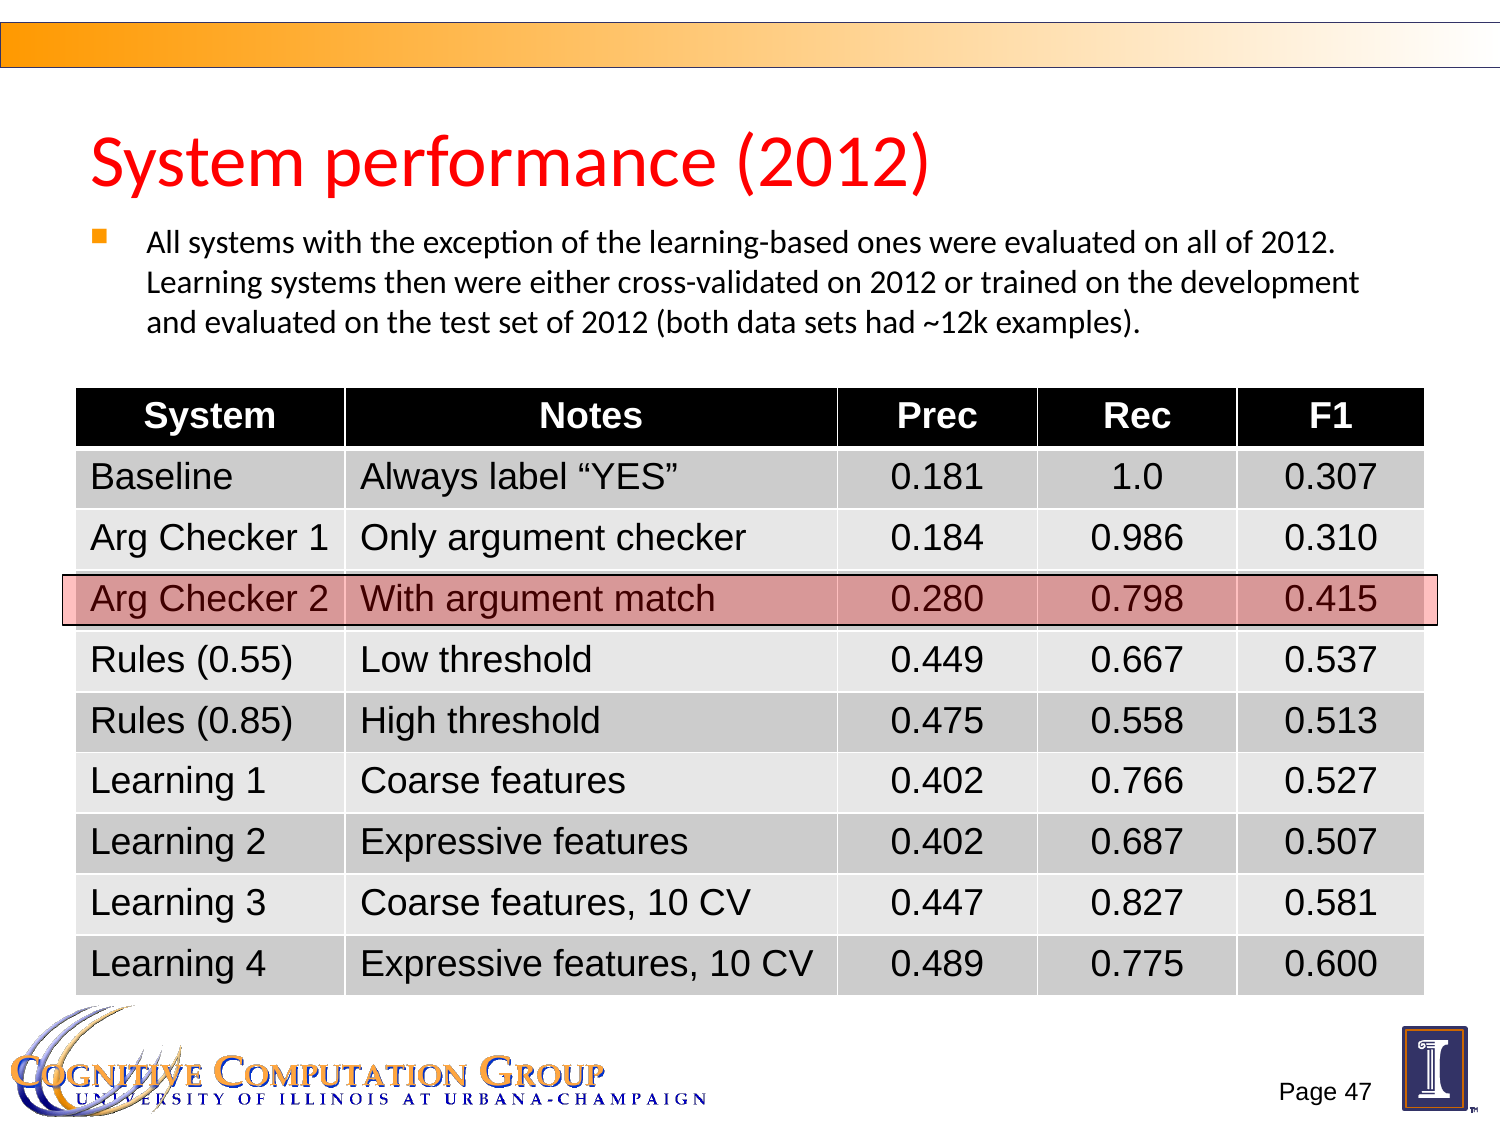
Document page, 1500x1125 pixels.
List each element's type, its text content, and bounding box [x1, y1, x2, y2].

table_cell 0.537 [1238, 632, 1424, 691]
text_box All systems with the exception of the learning-based ones were evaluated on all of 2012. Learning systems then were either cross-validated on 2012 or trained on the development and evaluated on the test set of 2012 (both data sets had ~12k examples). [74, 212, 1425, 350]
table_cell With argument match [346, 625, 837, 630]
table_cell 0.687 [1038, 814, 1236, 873]
table_cell Learning 1 [76, 753, 344, 812]
table_cell 0.475 [838, 693, 1037, 752]
table_cell 0.489 [838, 936, 1037, 995]
table_cell 0.181 [838, 451, 1037, 508]
table_cell 0.280 [838, 571, 1037, 575]
table_cell Arg Checker 2 [76, 625, 344, 630]
table_cell 0.513 [1238, 693, 1424, 752]
table_cell 0.415 [1238, 625, 1424, 630]
table_cell 0.307 [1238, 451, 1424, 508]
table_cell 0.986 [1038, 510, 1236, 569]
table_cell Rules (0.55) [76, 632, 344, 691]
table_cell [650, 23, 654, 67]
table_cell Only argument checker [346, 510, 837, 569]
title System performance (2012) [75, 75, 1425, 212]
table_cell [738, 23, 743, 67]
table_cell 0.798 [1038, 571, 1236, 575]
table_cell Learning 3 [76, 875, 344, 934]
table_cell Expressive features, 10 CV [346, 936, 837, 995]
table_cell 0.766 [1038, 753, 1236, 812]
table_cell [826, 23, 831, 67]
table_cell 0.527 [1238, 753, 1424, 812]
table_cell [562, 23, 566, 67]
table_cell 0.280 [838, 625, 1037, 630]
table_cell 0.507 [1238, 814, 1424, 873]
table_cell 0.415 [1238, 571, 1424, 575]
table_cell With argument match [346, 571, 837, 575]
text_box [62, 575, 1438, 625]
slide_number Page 47 [1237, 1074, 1388, 1113]
table_cell 0.798 [1038, 625, 1236, 630]
table_cell Always label “YES” [346, 451, 837, 508]
table_cell Expressive features [346, 814, 837, 873]
table_cell 0.402 [838, 814, 1037, 873]
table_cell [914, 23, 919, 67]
table_cell Arg Checker 1 [76, 510, 344, 569]
table_cell 0.667 [1038, 632, 1236, 691]
table_header Prec [838, 388, 1037, 446]
table_cell 0.447 [838, 875, 1037, 934]
table_cell Baseline [76, 451, 344, 508]
table_cell 0.402 [838, 753, 1037, 812]
table_cell Learning 4 [76, 936, 344, 995]
table_header System [76, 388, 344, 446]
table_cell 0.775 [1038, 936, 1236, 995]
table_cell 0.449 [838, 632, 1037, 691]
table_cell 0.184 [838, 510, 1037, 569]
table_cell 0.581 [1238, 875, 1424, 934]
table_header Notes [346, 388, 837, 446]
table_cell 1.0 [1038, 451, 1236, 508]
table_cell Arg Checker 2 [76, 571, 344, 575]
picture [0, 1000, 713, 1125]
table_cell 0.558 [1038, 693, 1236, 752]
table_header Rec [1038, 388, 1236, 446]
table_cell Low threshold [346, 632, 837, 691]
table_cell Rules (0.85) [76, 693, 344, 752]
table_cell 0.310 [1238, 510, 1424, 569]
table_cell 0.600 [1238, 936, 1424, 995]
table_header F1 [1238, 388, 1424, 446]
table_cell High threshold [346, 693, 837, 752]
table_cell Learning 2 [76, 814, 344, 873]
table_cell 0.827 [1038, 875, 1236, 934]
table_cell Coarse features [346, 753, 837, 812]
table_cell Coarse features, 10 CV [346, 875, 837, 934]
